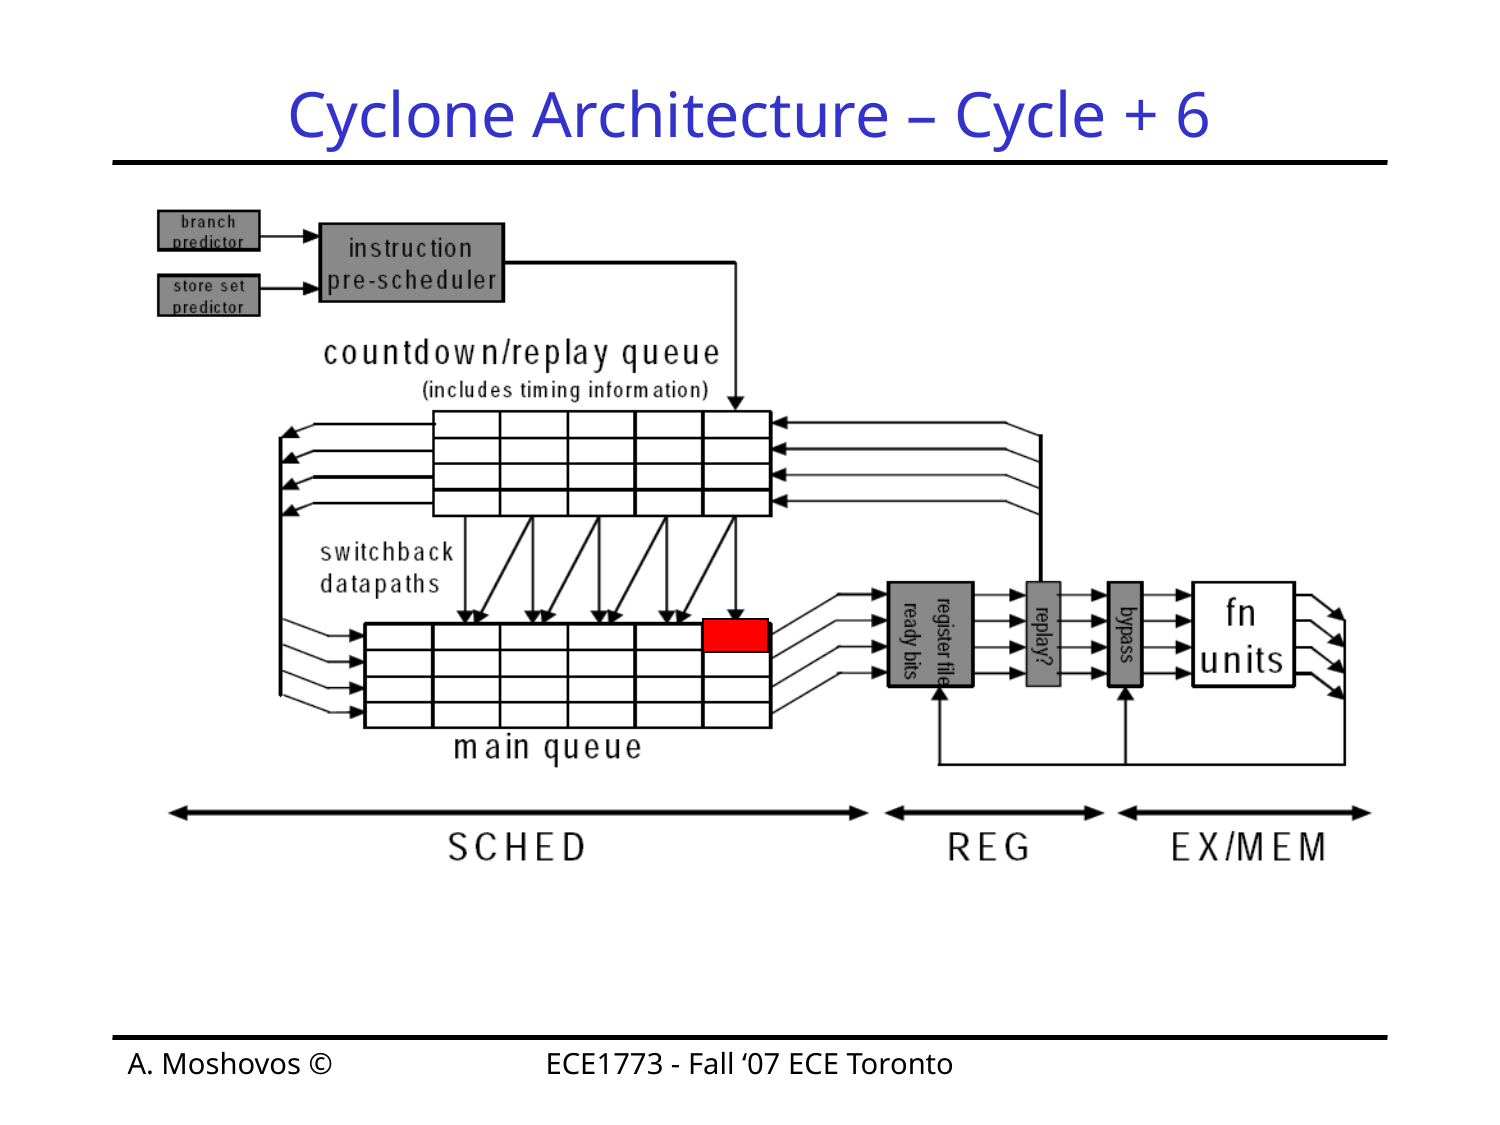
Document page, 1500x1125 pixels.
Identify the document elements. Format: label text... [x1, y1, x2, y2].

footer ECE1773 - Fall ‘07 ECE Toronto [487, 1037, 1013, 1101]
slide_number A. Moshovos © [112, 1037, 426, 1101]
picture [106, 182, 1413, 880]
title Cyclone Architecture – Cycle + 6 [112, 62, 1388, 163]
